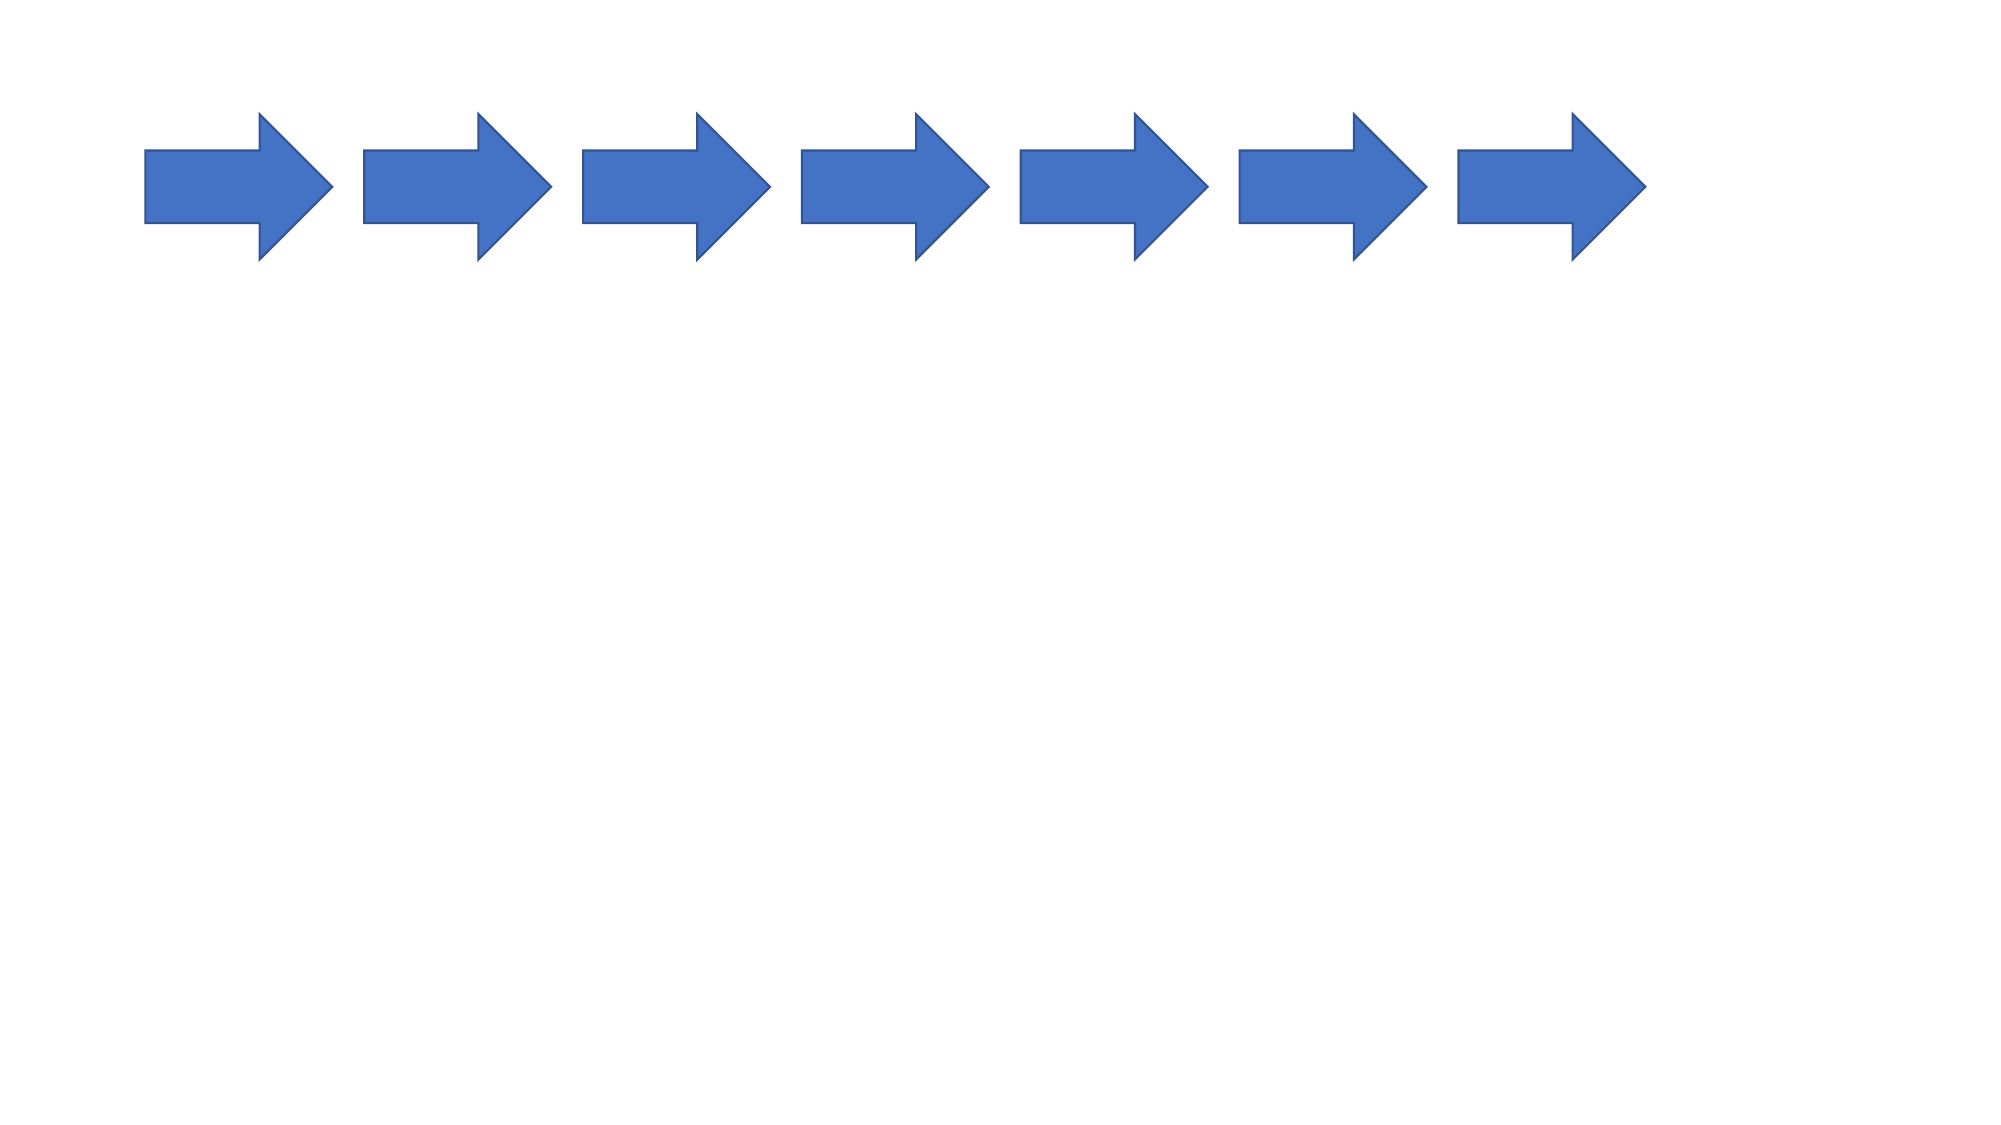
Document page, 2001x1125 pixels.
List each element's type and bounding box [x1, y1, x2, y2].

text_box [1019, 111, 1210, 263]
text_box [1457, 111, 1647, 263]
text_box [1238, 111, 1428, 263]
text_box [144, 111, 334, 263]
text_box [582, 111, 772, 263]
text_box [800, 111, 991, 263]
text_box [363, 111, 553, 263]
